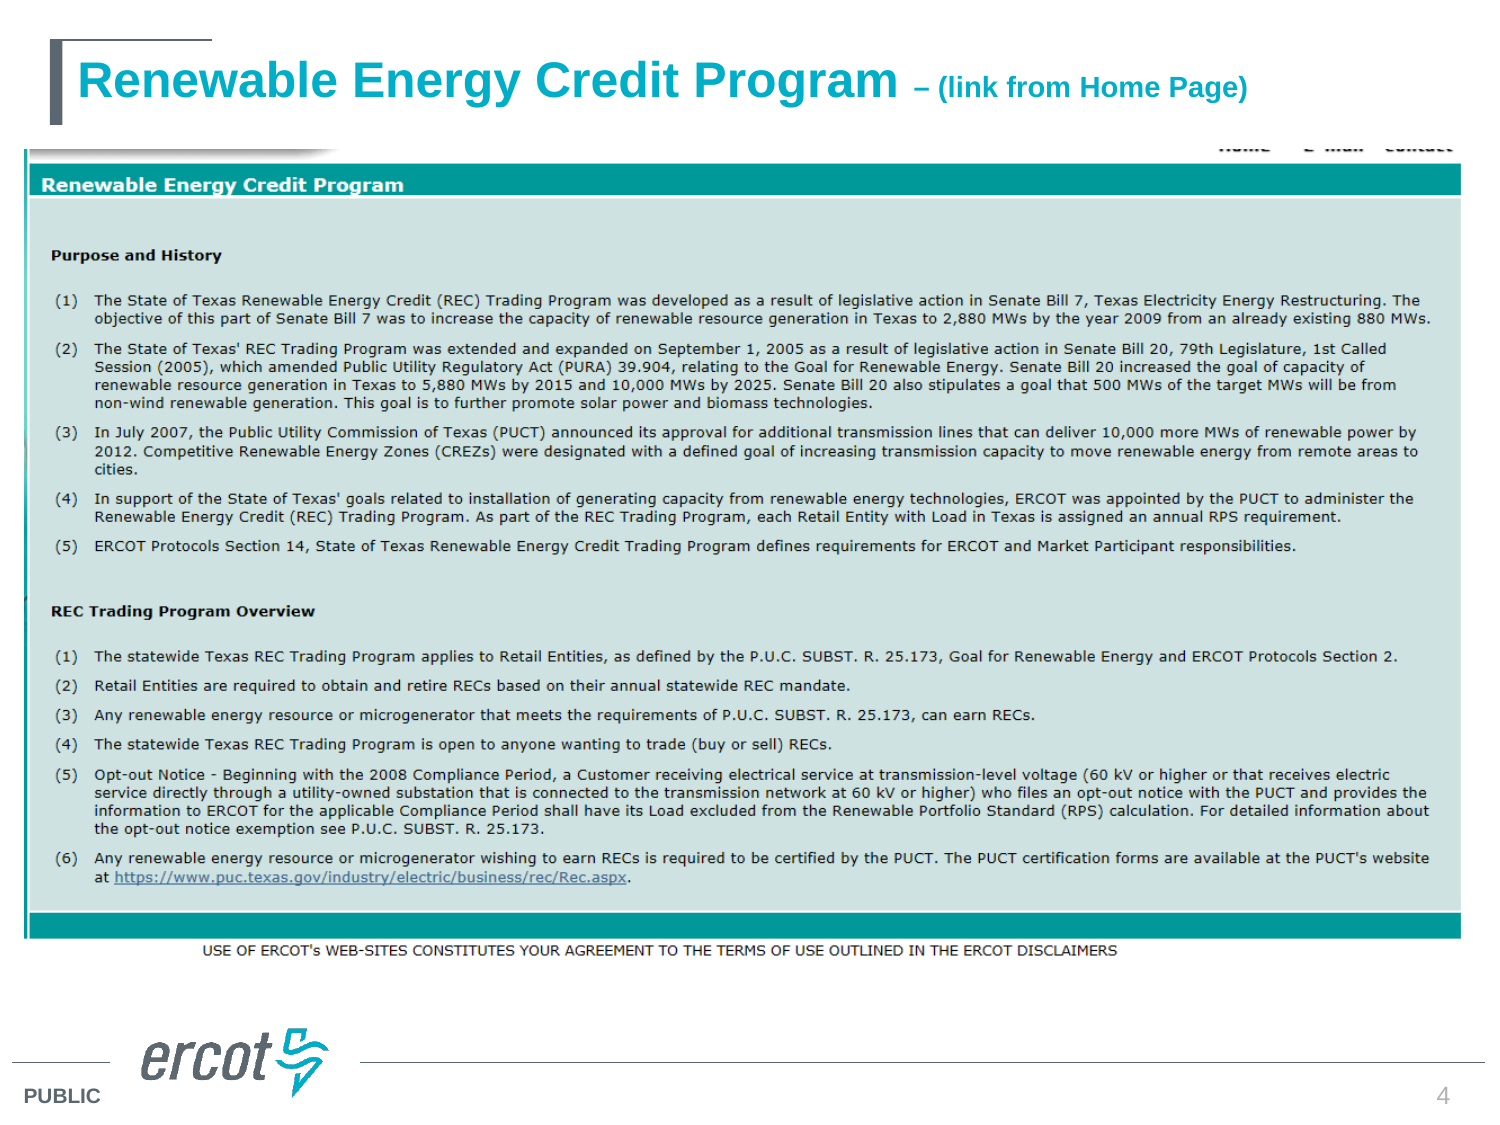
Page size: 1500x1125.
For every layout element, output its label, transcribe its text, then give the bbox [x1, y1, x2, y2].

picture [137, 1024, 332, 1100]
title Renewable Energy Credit Program – (link from Home Page) [62, 39, 1450, 125]
picture [24, 149, 1470, 960]
slide_number 4 [1400, 1076, 1488, 1113]
